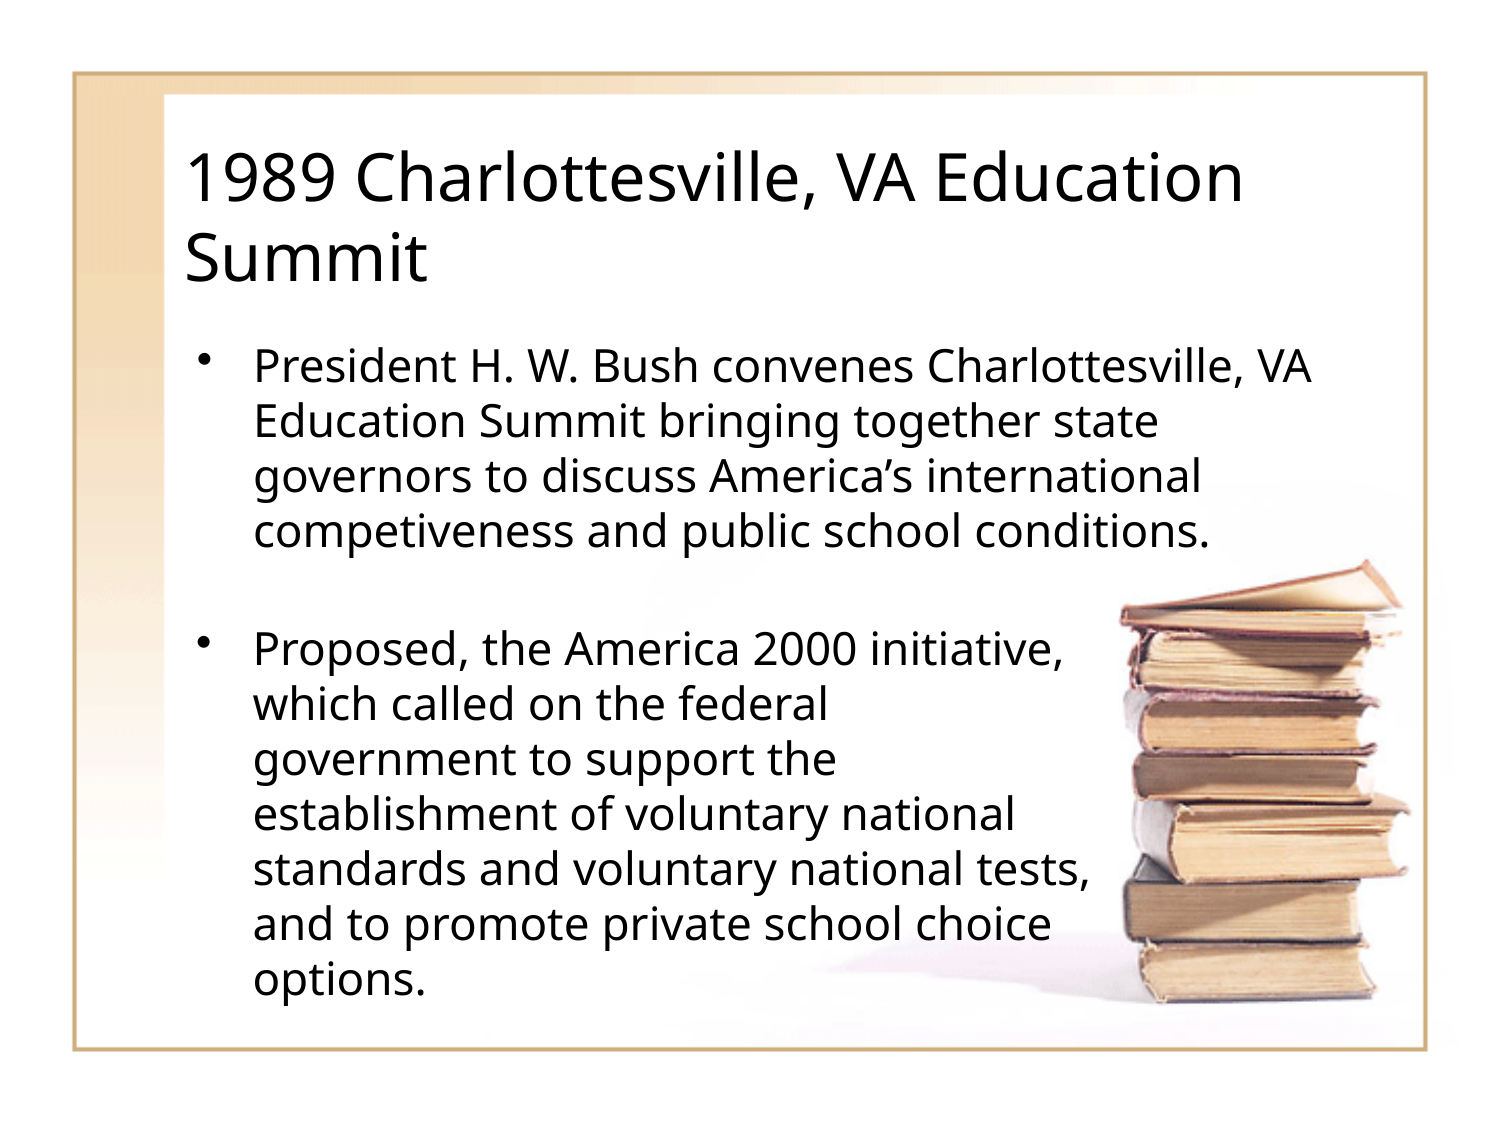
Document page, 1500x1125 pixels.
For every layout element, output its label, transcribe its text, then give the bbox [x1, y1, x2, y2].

title 1989 Charlottesville, VA Education Summit [169, 116, 1382, 314]
list President H. W. Bush convenes Charlottesville, VA Education Summit bringing together state governors to discuss America’s international competiveness and public school conditions. [181, 329, 1382, 581]
picture [0, 0, 1500, 1125]
text_box Proposed, the America 2000 initiative, which called on the federal government to support the establishment of voluntary national standards and voluntary national tests, and to promote private school choice options. [181, 612, 1119, 975]
